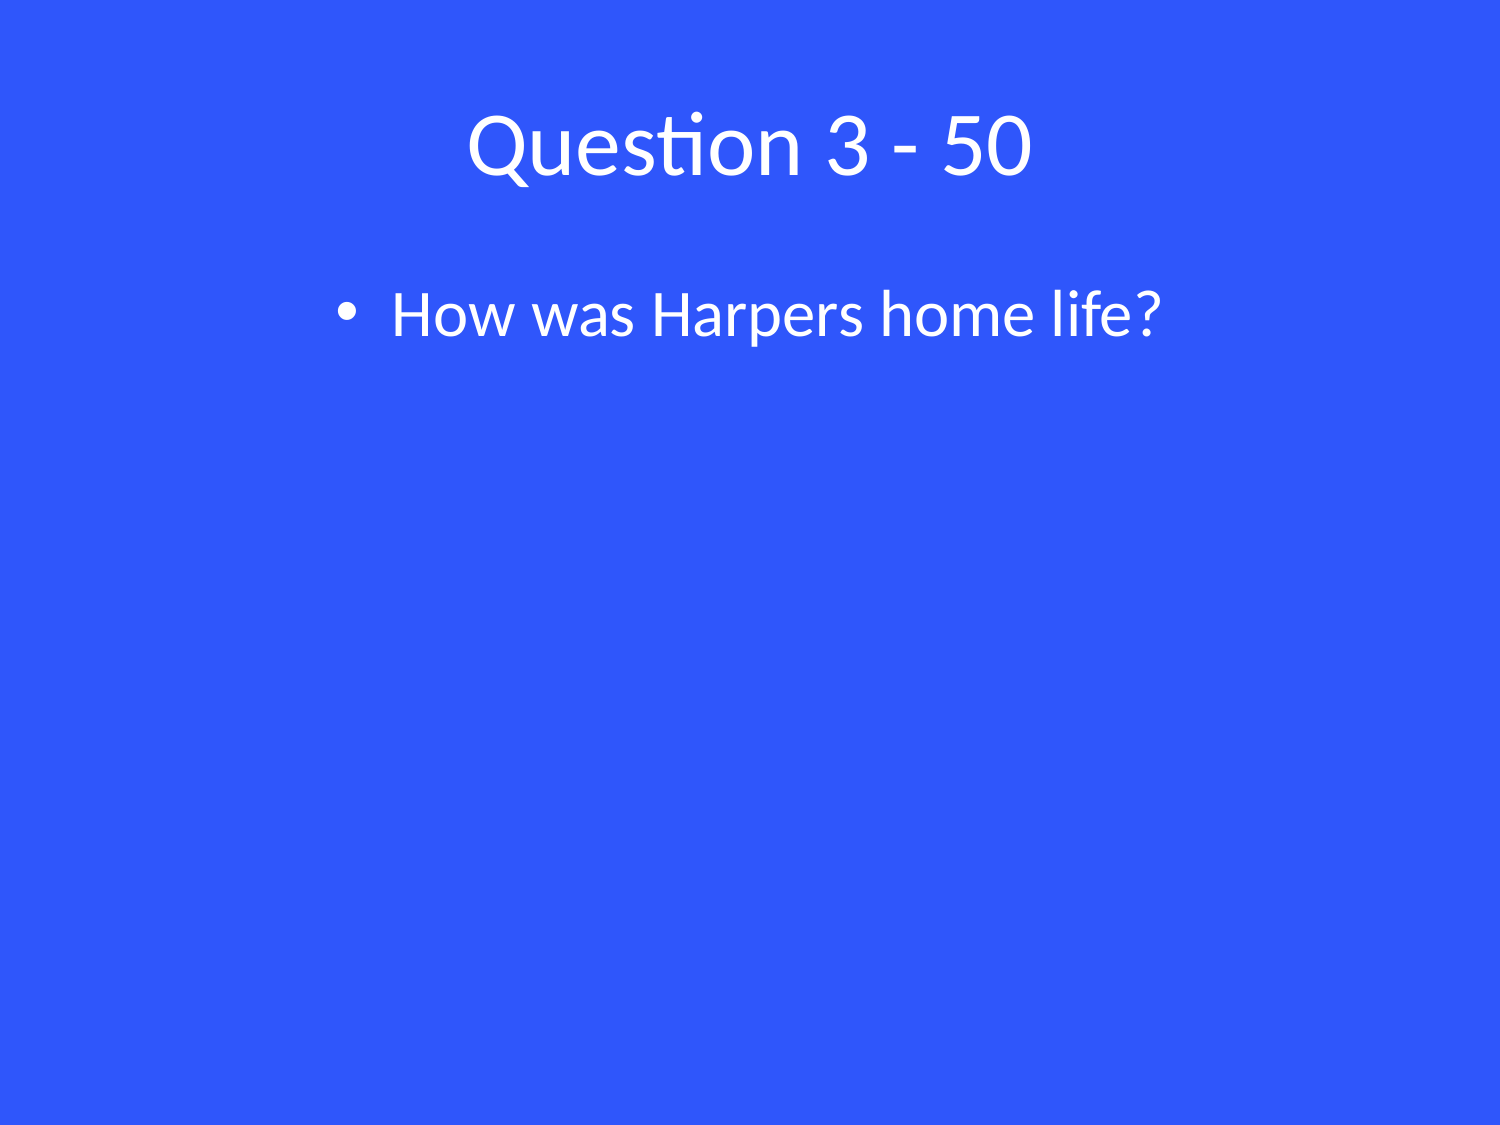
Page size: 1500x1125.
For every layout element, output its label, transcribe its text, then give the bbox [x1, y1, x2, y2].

title Question 3 - 50 [74, 44, 1426, 233]
list How was Harpers home life? [74, 262, 1426, 1006]
